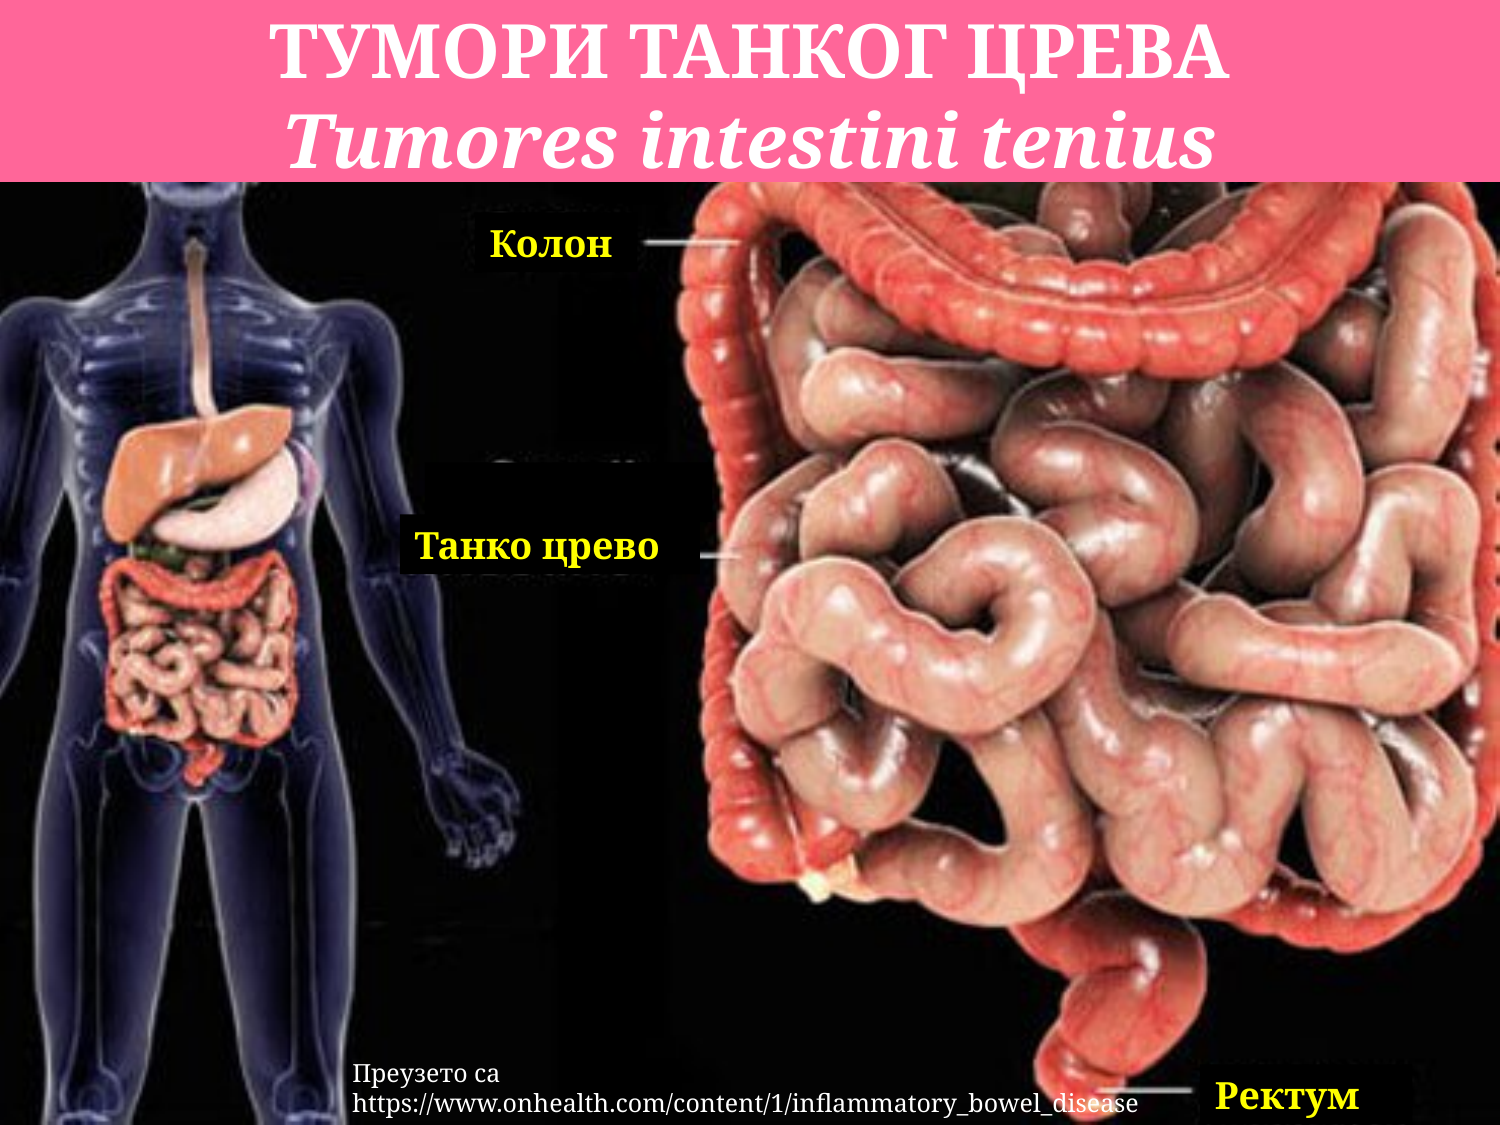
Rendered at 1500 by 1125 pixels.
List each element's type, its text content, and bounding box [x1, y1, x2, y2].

title ТУМОРИ ТАНКОГ ЦРЕВА Tumores intestini tenius [0, 0, 1500, 181]
picture [0, 181, 1500, 1125]
